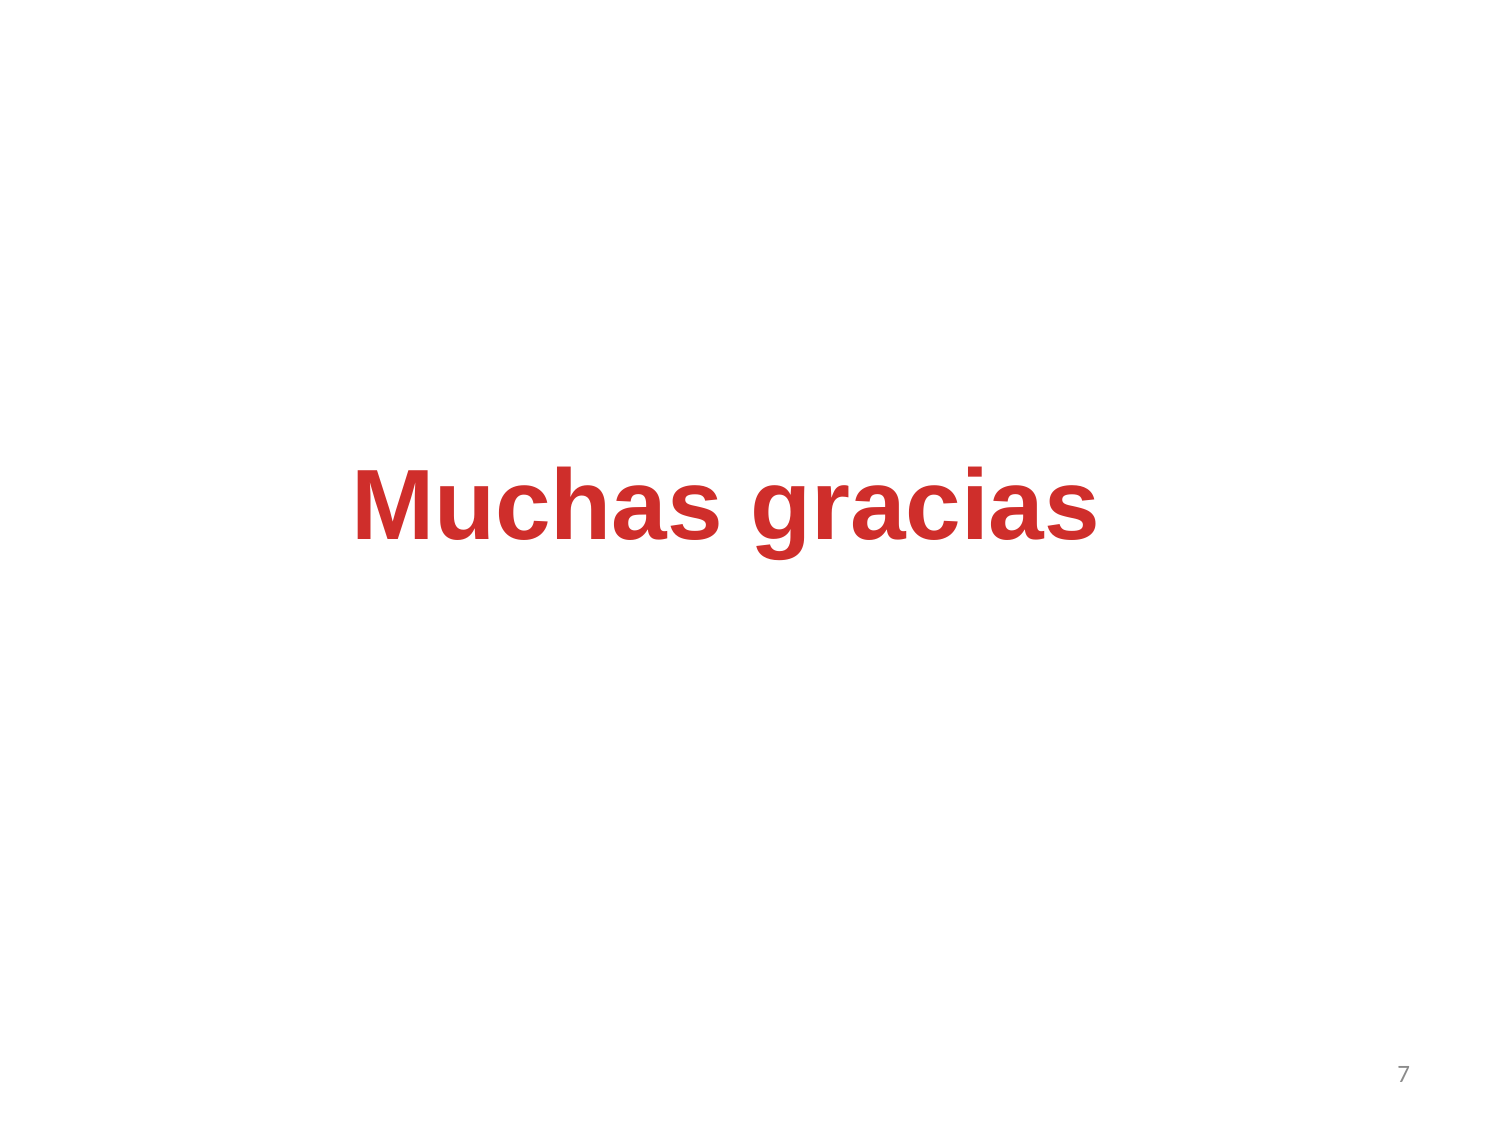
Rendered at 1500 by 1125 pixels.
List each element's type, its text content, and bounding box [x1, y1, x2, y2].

text_box Muchas gracias [336, 432, 1270, 568]
slide_number 7 [1074, 1042, 1425, 1103]
